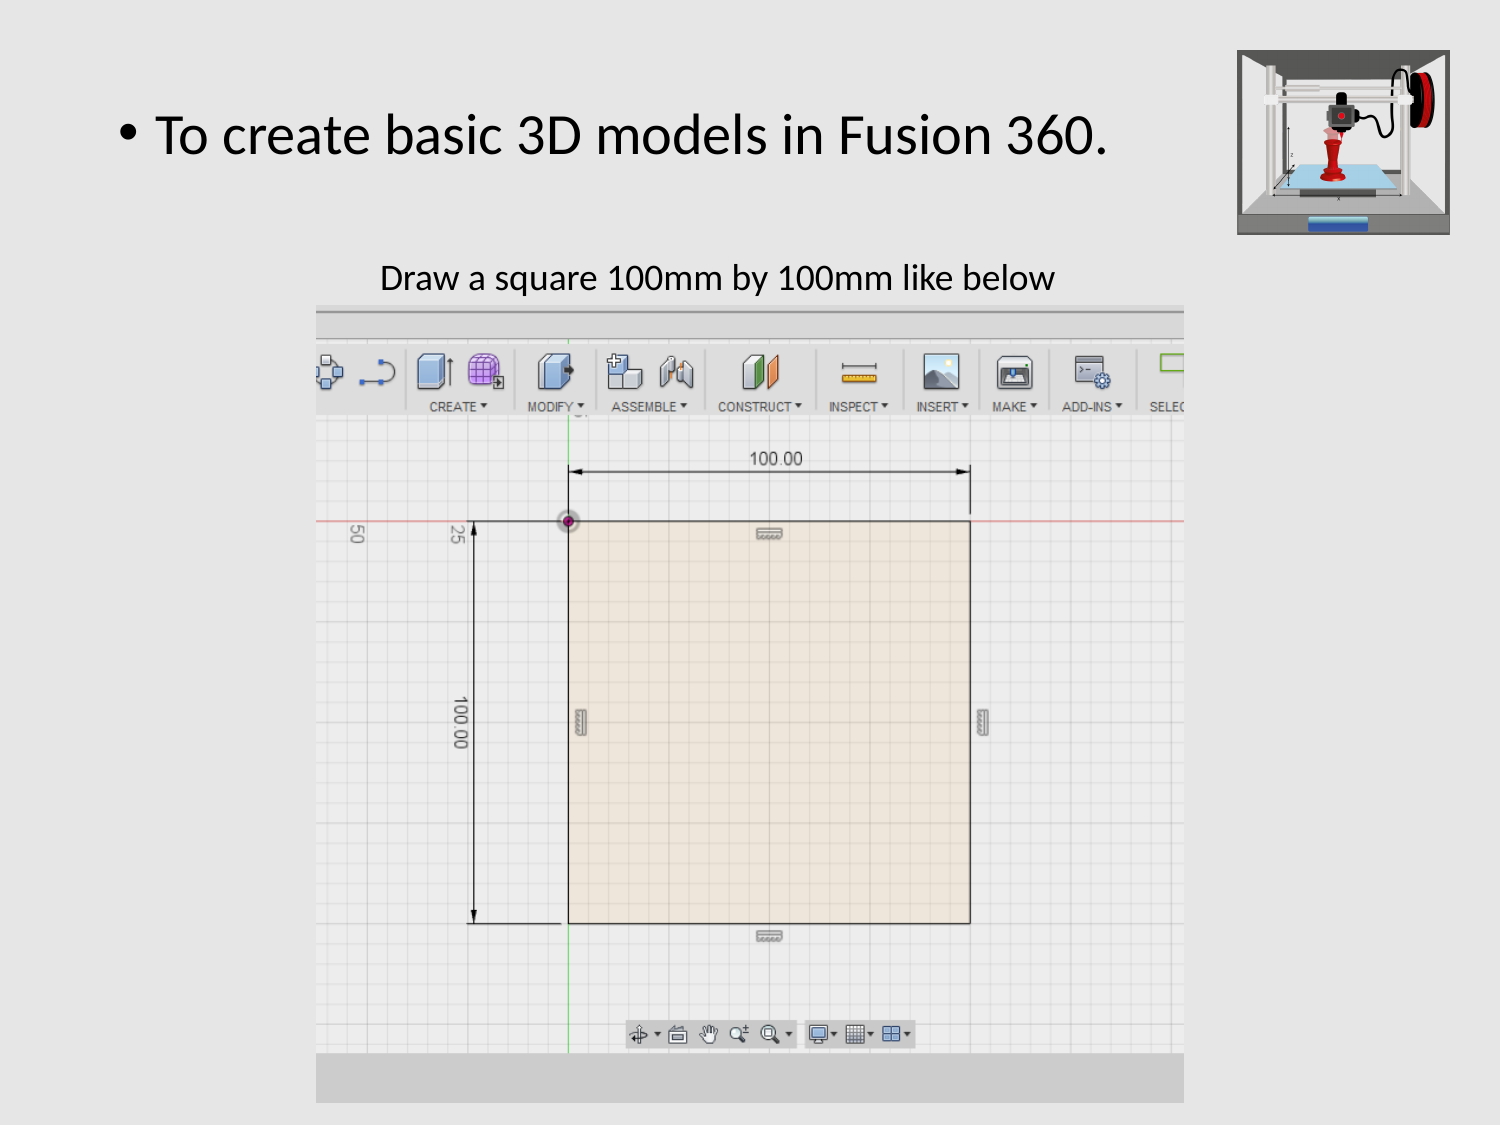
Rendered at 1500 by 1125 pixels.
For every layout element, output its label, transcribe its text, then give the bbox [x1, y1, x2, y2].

picture [316, 305, 1184, 1103]
text_box Draw a square 100mm by 100mm like below [365, 245, 1450, 305]
picture [1237, 50, 1450, 235]
list To create basic 3D models in Fusion 360. [103, 96, 1397, 811]
